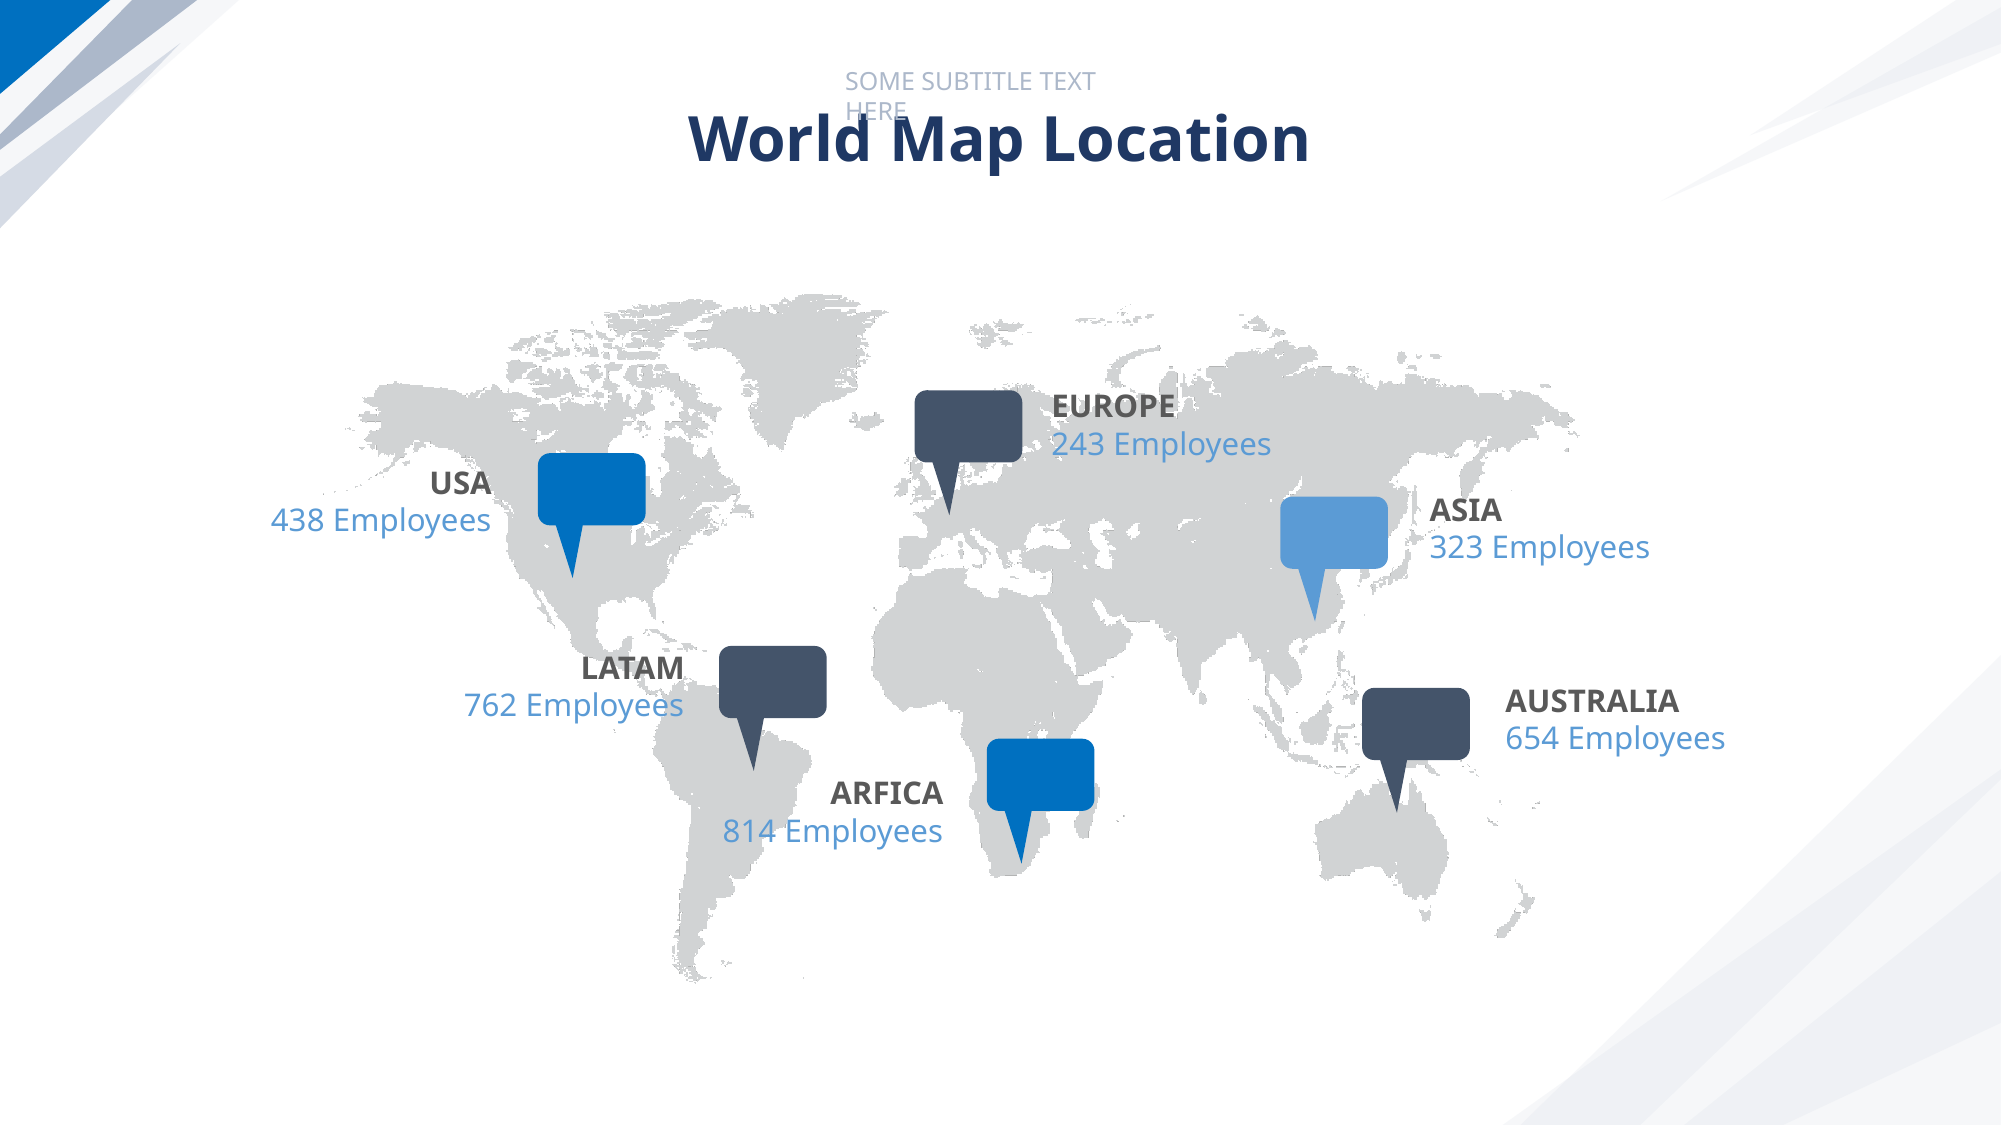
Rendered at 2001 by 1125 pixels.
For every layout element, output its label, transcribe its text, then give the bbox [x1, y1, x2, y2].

picture [288, 294, 1586, 985]
text_box ASIA 323 Employees [1590, 480, 1693, 576]
text_box USA 438 Employees [228, 453, 283, 550]
text_box SOME SUBTITLE TEXT HERE [830, 57, 1170, 104]
text_box AUSTRALIA 654 Employees [1590, 670, 1769, 767]
title World Map Location [137, 73, 1863, 210]
